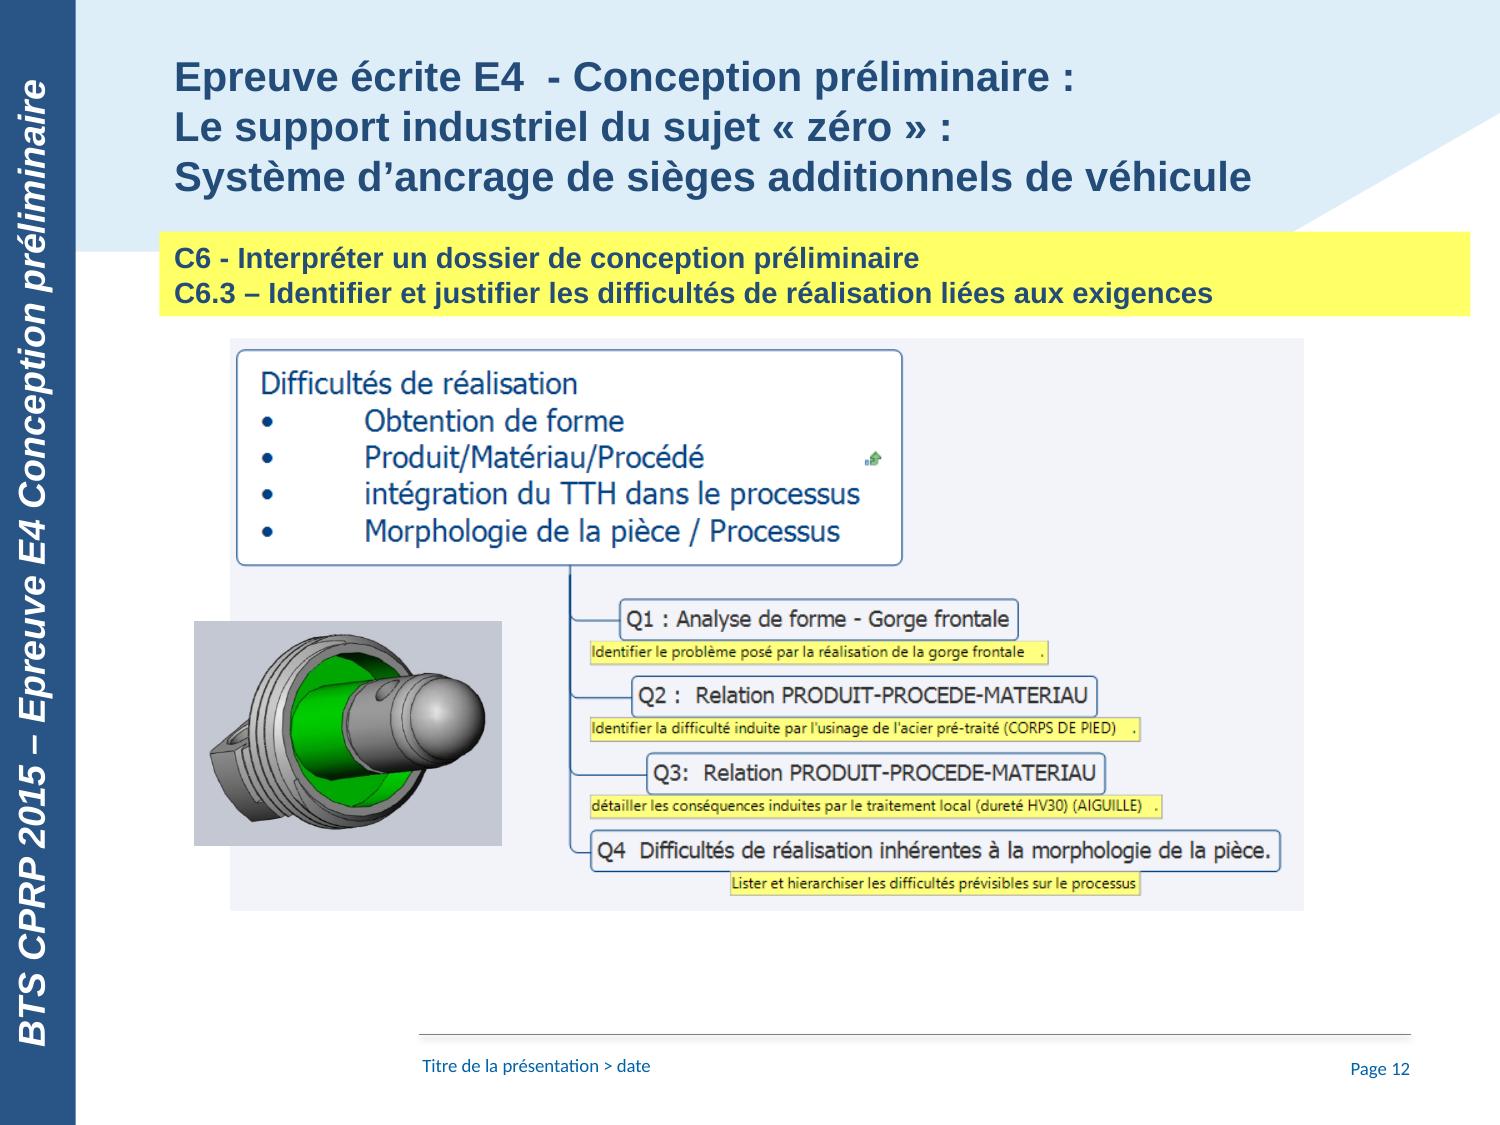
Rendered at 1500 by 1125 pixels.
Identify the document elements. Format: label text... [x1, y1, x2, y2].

text_box Epreuve écrite E4 - Conception préliminaire : Le support industriel du sujet « zéro » : Système d’ancrage de sièges additionnels de véhicule [159, 42, 1341, 208]
picture [194, 337, 1305, 911]
text_box C6 - Interpréter un dossier de conception préliminaire C6.3 – Identifier et justifier les difficultés de réalisation liées aux exigences [159, 231, 1471, 317]
text_box BTS CPRP 2015 – Epreuve E4 Conception préliminaire [0, 0, 76, 1125]
